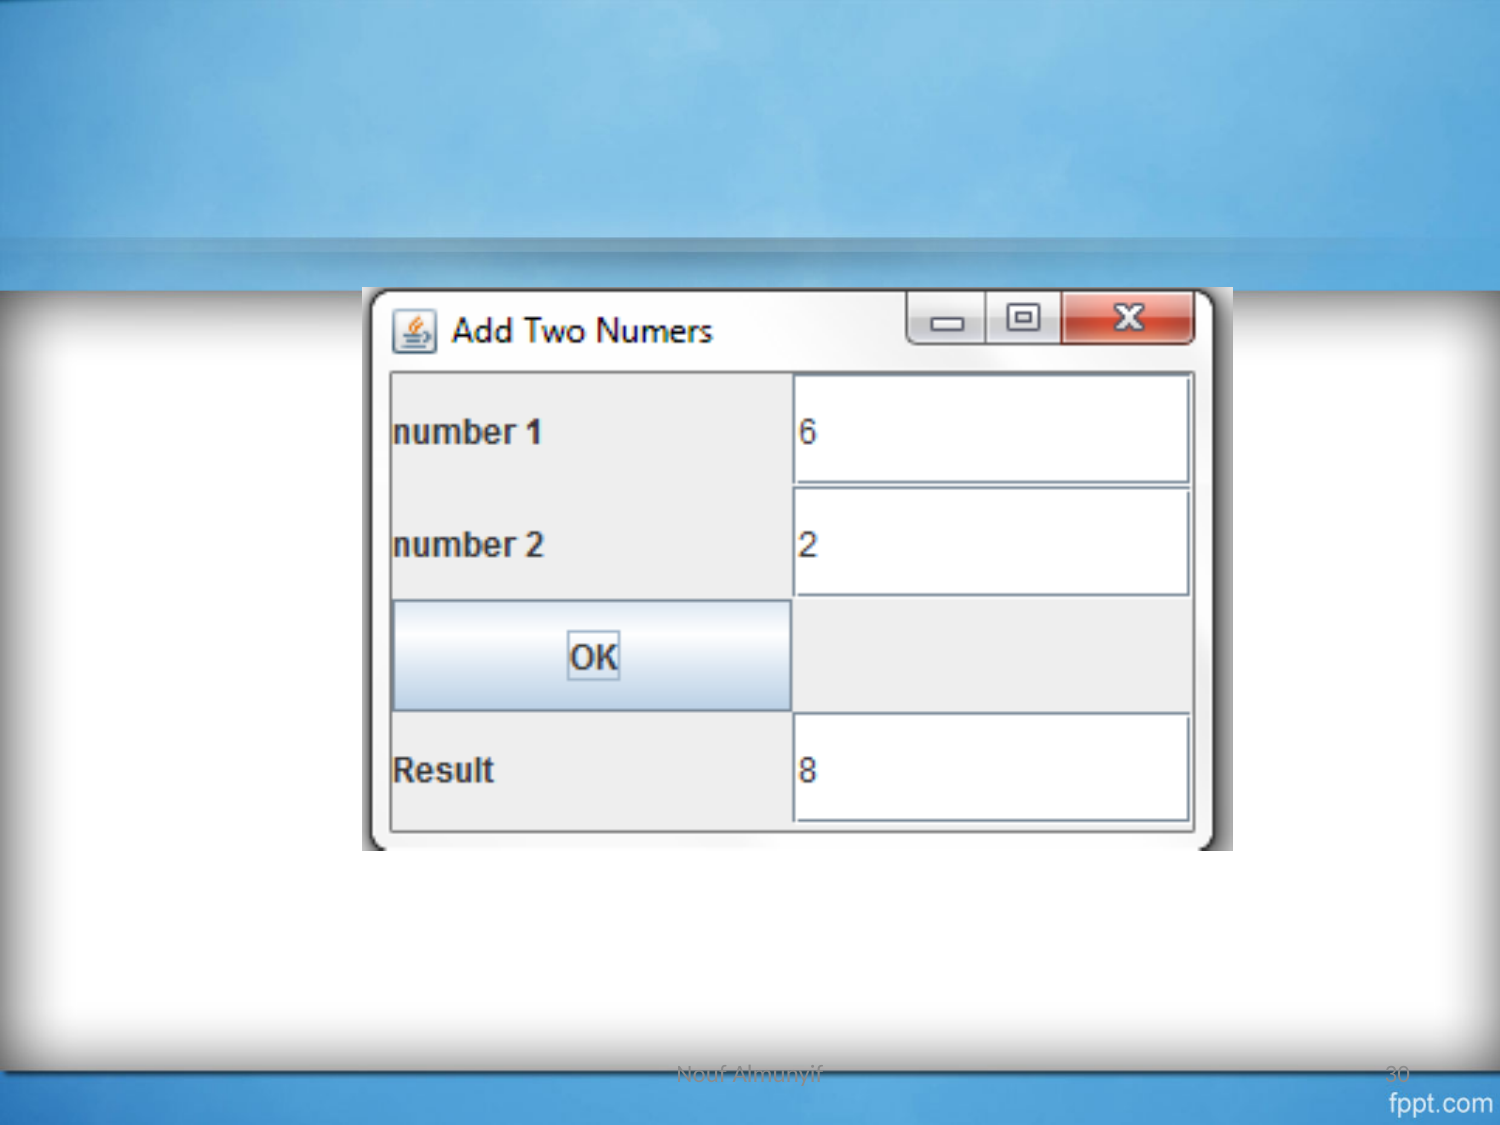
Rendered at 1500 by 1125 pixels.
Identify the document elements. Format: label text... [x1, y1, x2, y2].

slide_number 30 [1074, 1042, 1425, 1103]
footer Nouf Almunyif [512, 1042, 988, 1103]
picture [0, 0, 1500, 1125]
